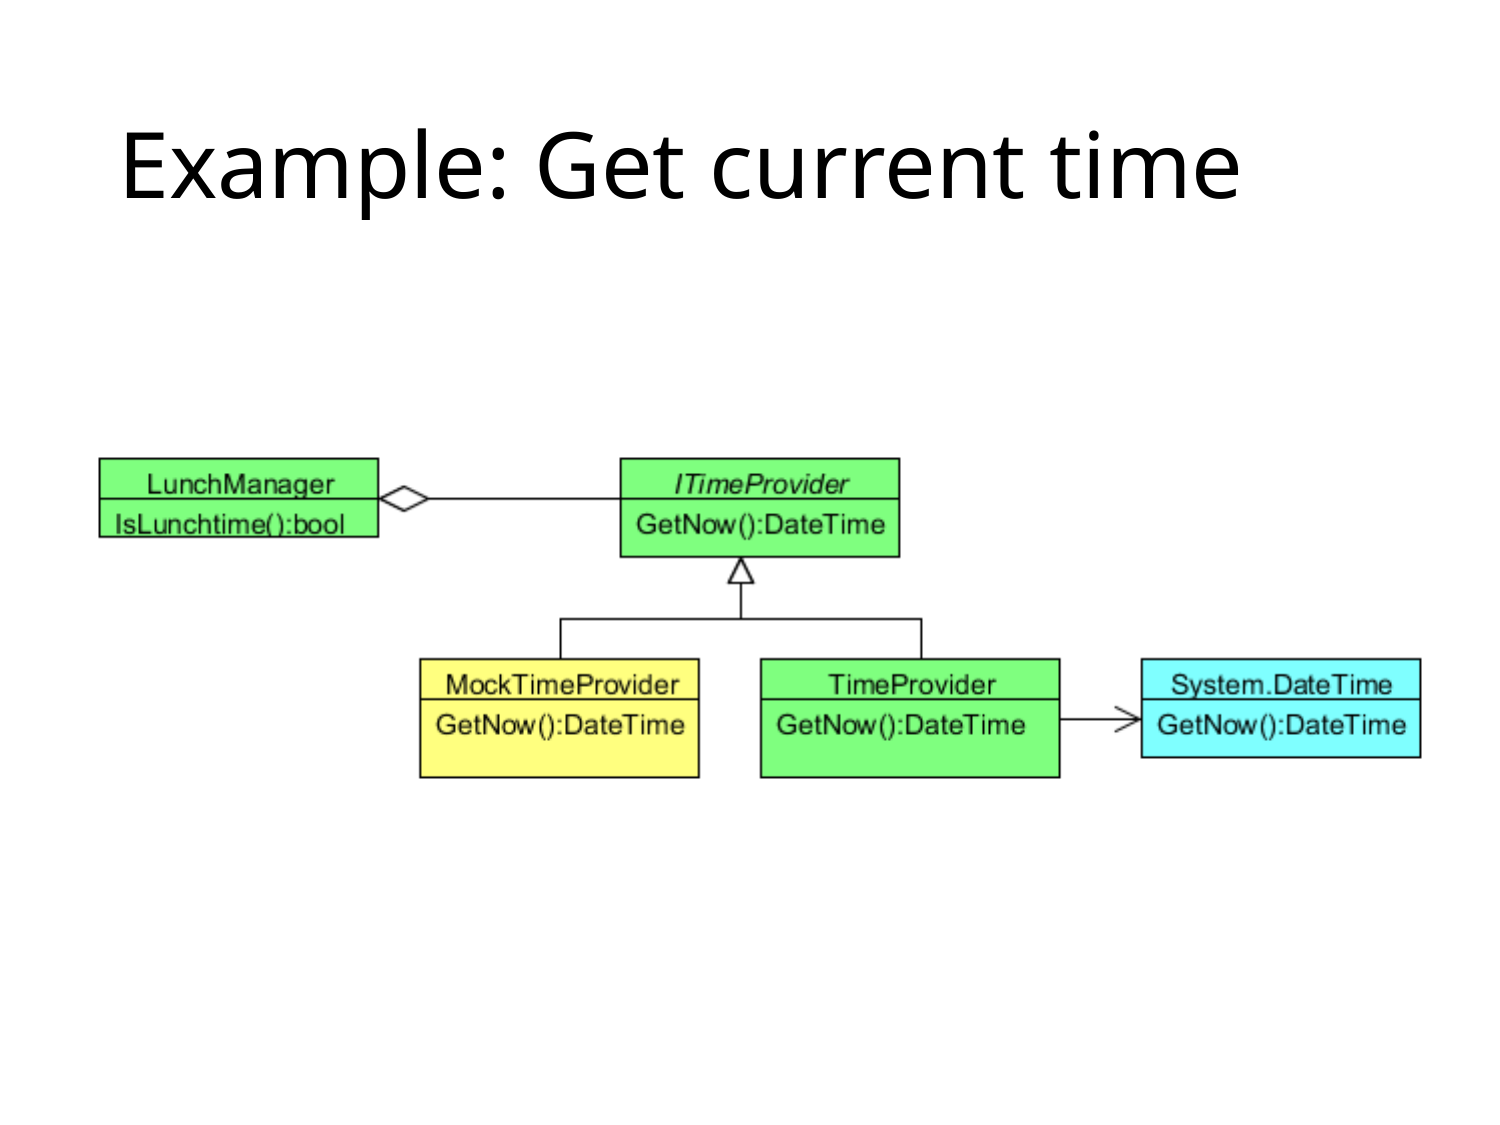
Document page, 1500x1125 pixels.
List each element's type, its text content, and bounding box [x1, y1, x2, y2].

title Example: Get current time [103, 59, 1397, 278]
picture [59, 398, 1462, 820]
